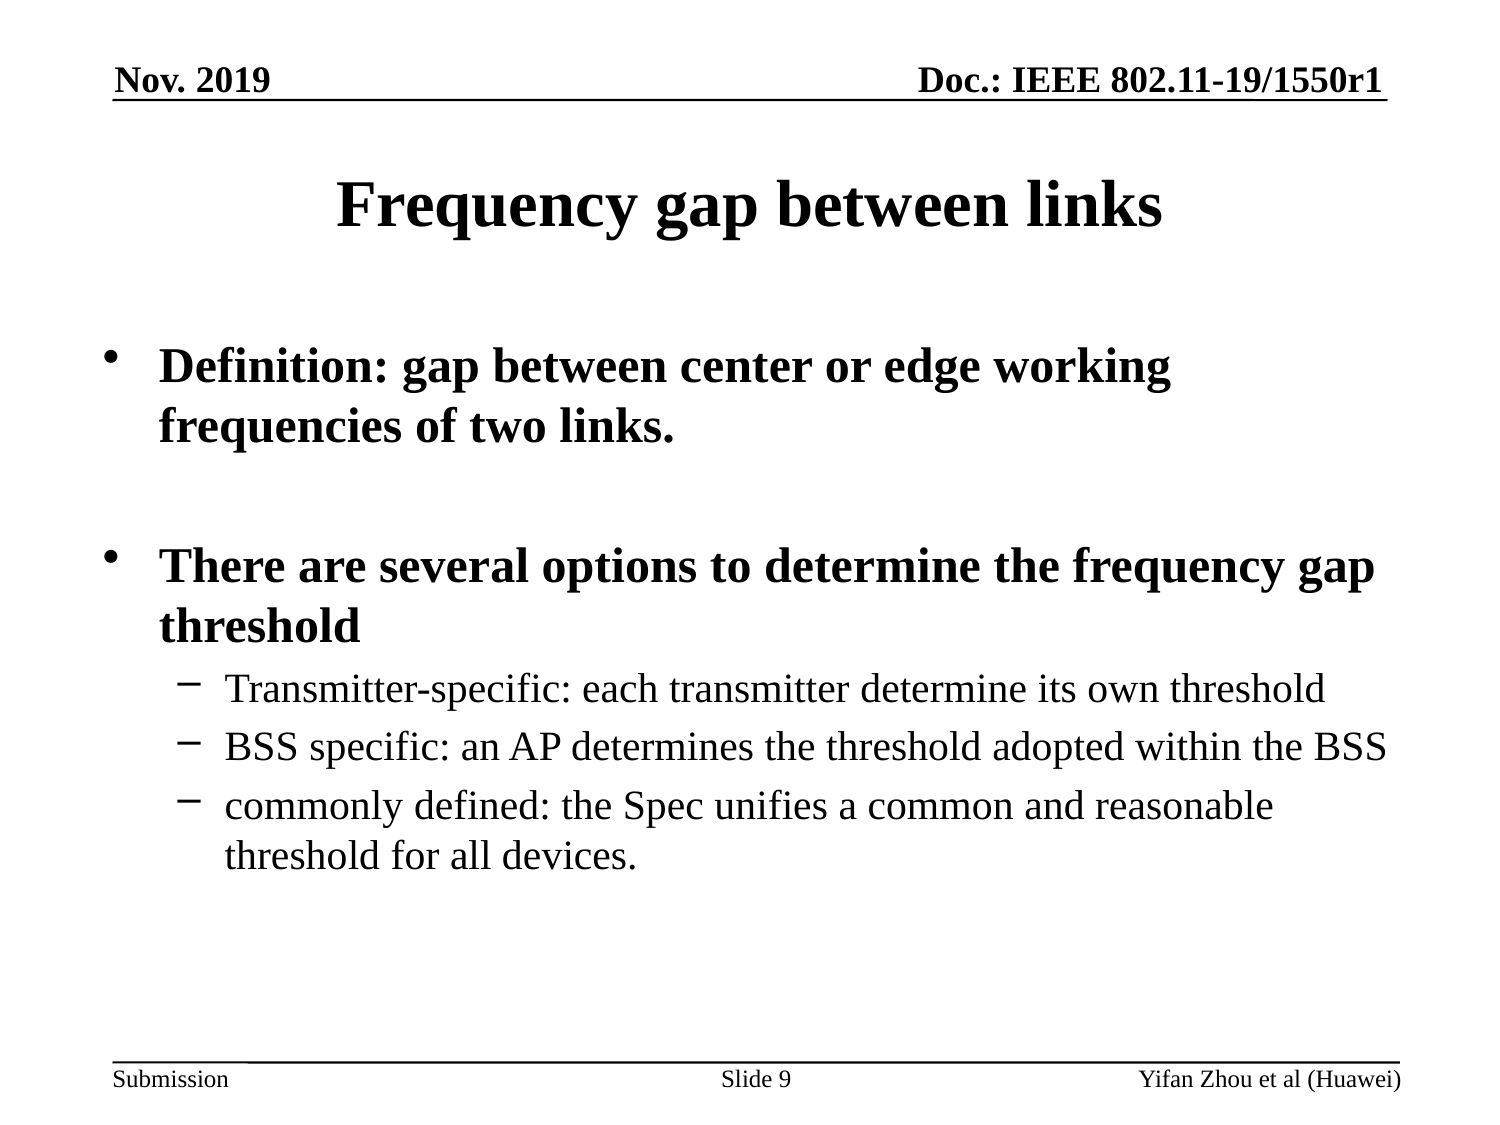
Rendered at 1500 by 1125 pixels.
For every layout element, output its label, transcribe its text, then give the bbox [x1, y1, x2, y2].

slide_number Slide 9 [712, 1061, 800, 1093]
list Definition: gap between center or edge working frequencies of two links. There are several options to determine the frequency gap threshold Transmitter-specific: each transmitter determine its own threshold BSS specific: an AP determines the threshold adopted within the BSS commonly defined: the Spec unifies a common and reasonable threshold for all devices. [87, 324, 1413, 1001]
title Frequency gap between links [112, 112, 1388, 288]
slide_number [114, 54, 273, 101]
footer Yifan Zhou et al (Huawei) [1134, 1061, 1402, 1093]
